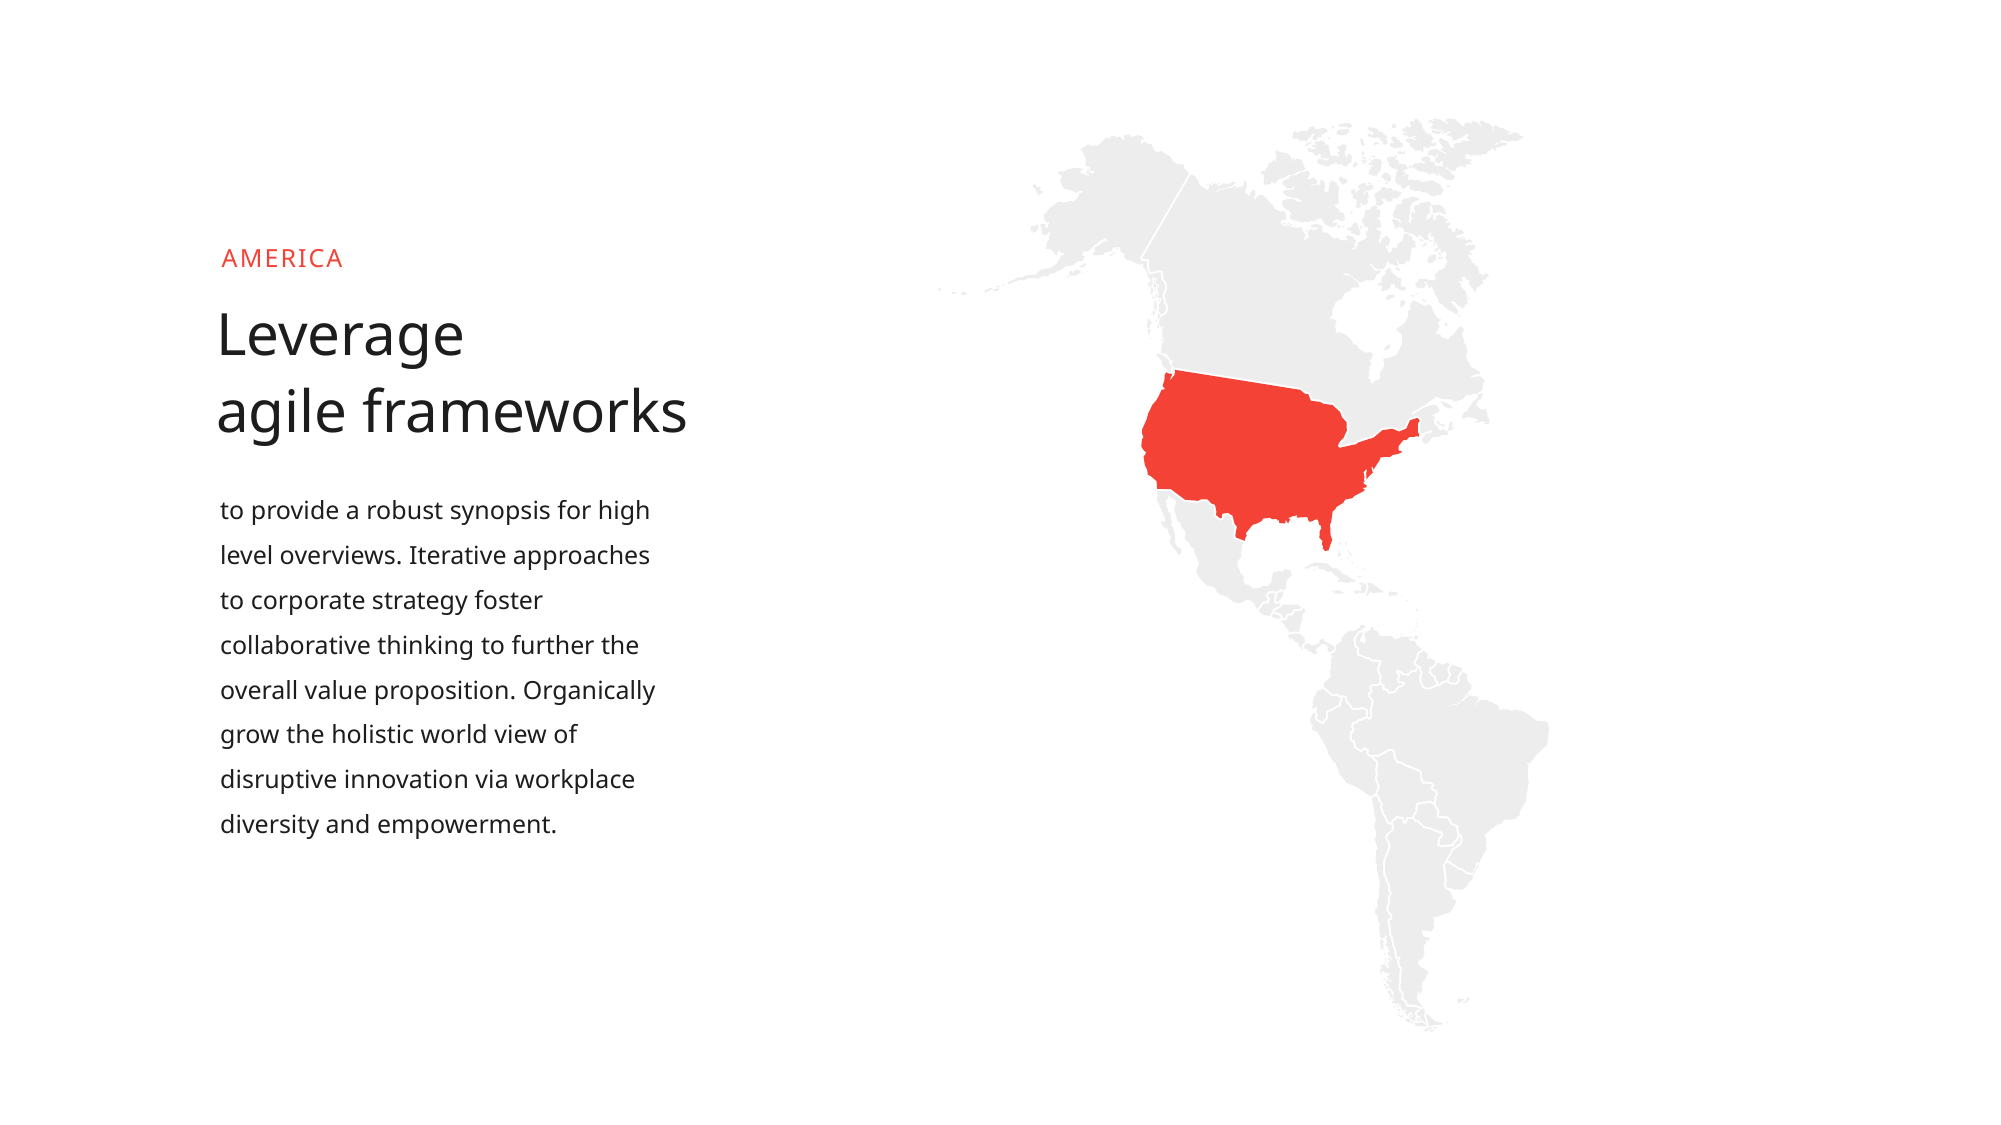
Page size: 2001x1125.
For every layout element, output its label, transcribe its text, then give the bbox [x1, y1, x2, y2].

text_box AMERICA [221, 247, 343, 272]
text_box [938, 118, 1550, 1033]
text_box to provide a robust synopsis for high level overviews. Iterative approaches to corporate strategy foster collaborative thinking to further the overall value proposition. Organically grow the holistic world view of disruptive innovation via workplace diversity and empowerment. [220, 479, 661, 839]
text_box Leverage agile frameworks [216, 290, 770, 445]
